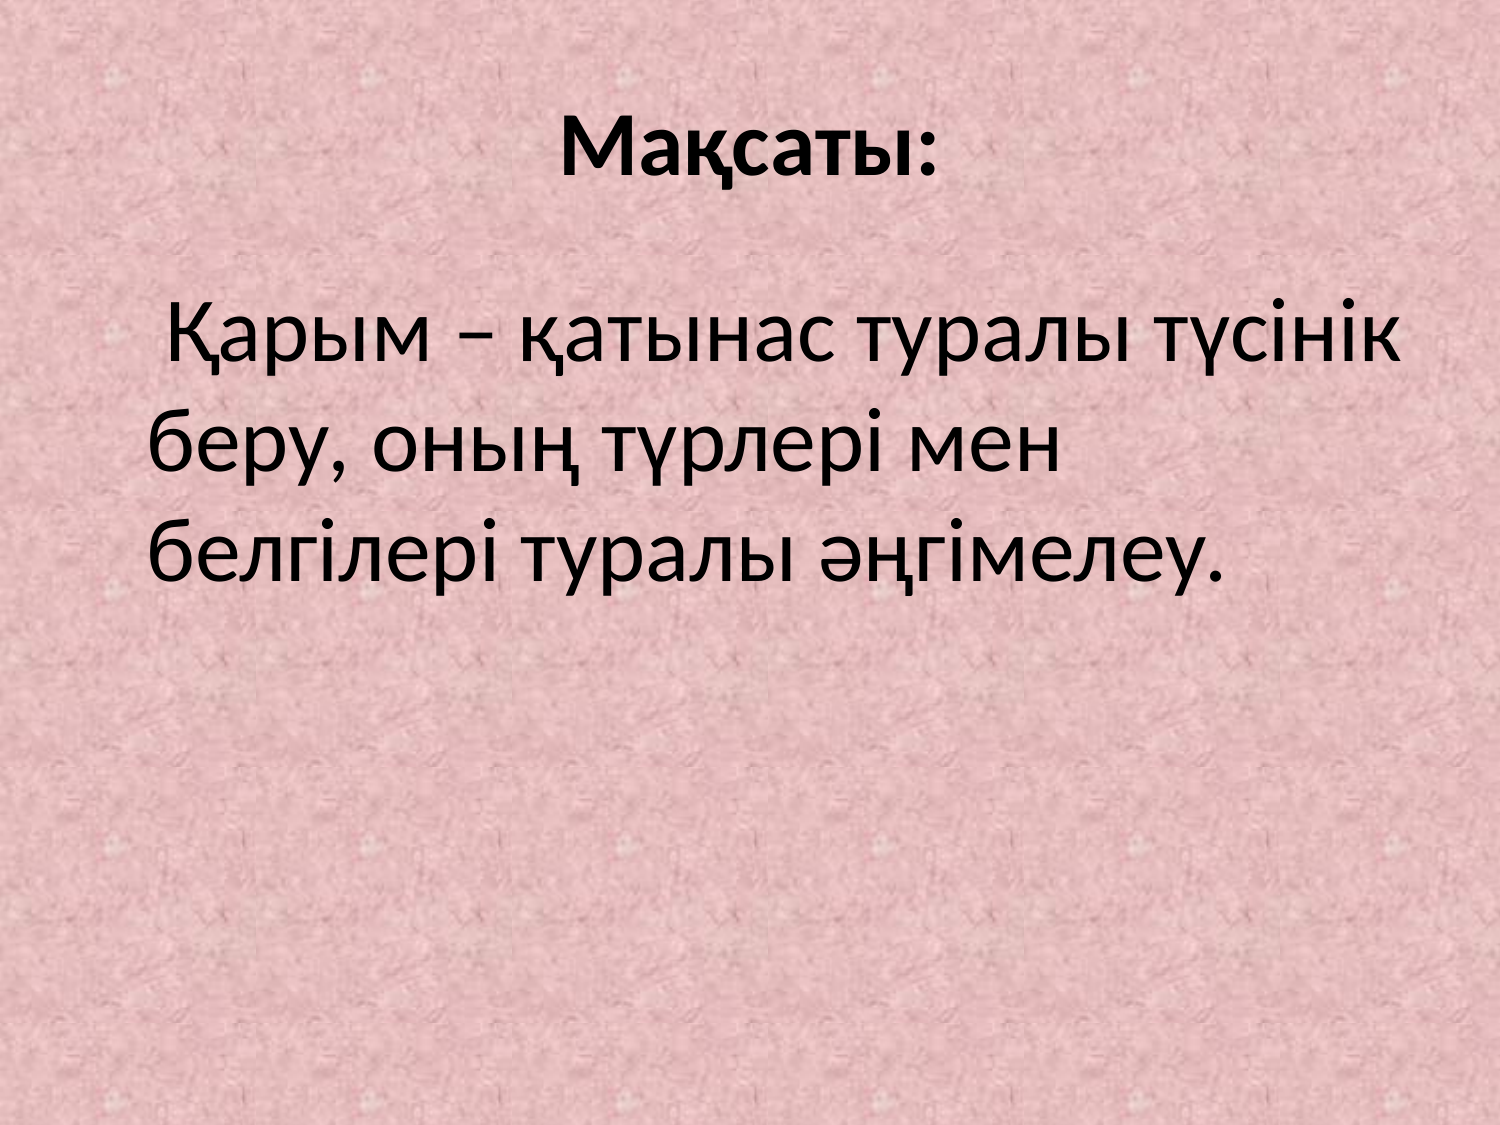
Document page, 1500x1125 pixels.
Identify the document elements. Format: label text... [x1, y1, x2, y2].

title Мақсаты: [75, 45, 1425, 233]
list Қарым – қатынас туралы түсінік беру, оның түрлері мен белгілері туралы әңгімелеу. [75, 262, 1425, 1005]
picture [0, 0, 1500, 1125]
